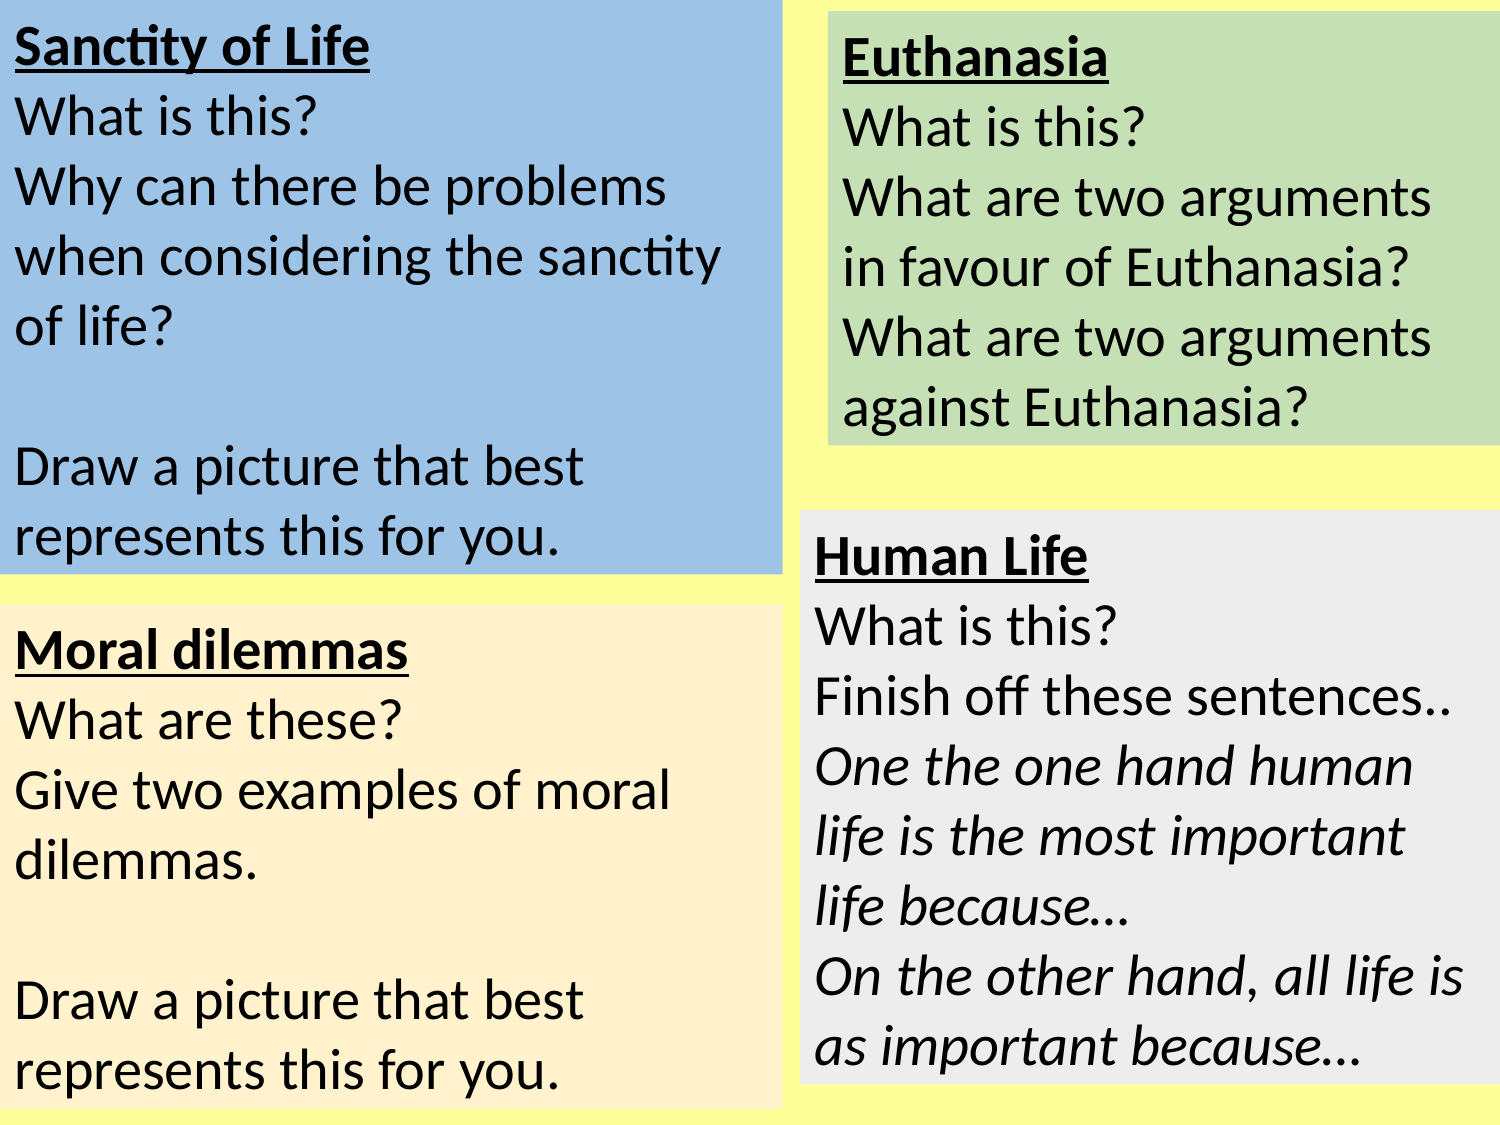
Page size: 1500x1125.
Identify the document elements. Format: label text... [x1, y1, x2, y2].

text_box Moral dilemmas What are these? Give two examples of moral dilemmas. Draw a picture that best represents this for you. [0, 604, 783, 1109]
text_box Euthanasia What is this? What are two arguments in favour of Euthanasia? What are two arguments against Euthanasia? [828, 10, 1500, 446]
text_box Sanctity of Life What is this? Why can there be problems when considering the sanctity of life? Draw a picture that best represents this for you. [0, 0, 783, 575]
text_box Human Life What is this? Finish off these sentences.. One the one hand human life is the most important life because… On the other hand, all life is as important because… [800, 509, 1500, 1085]
